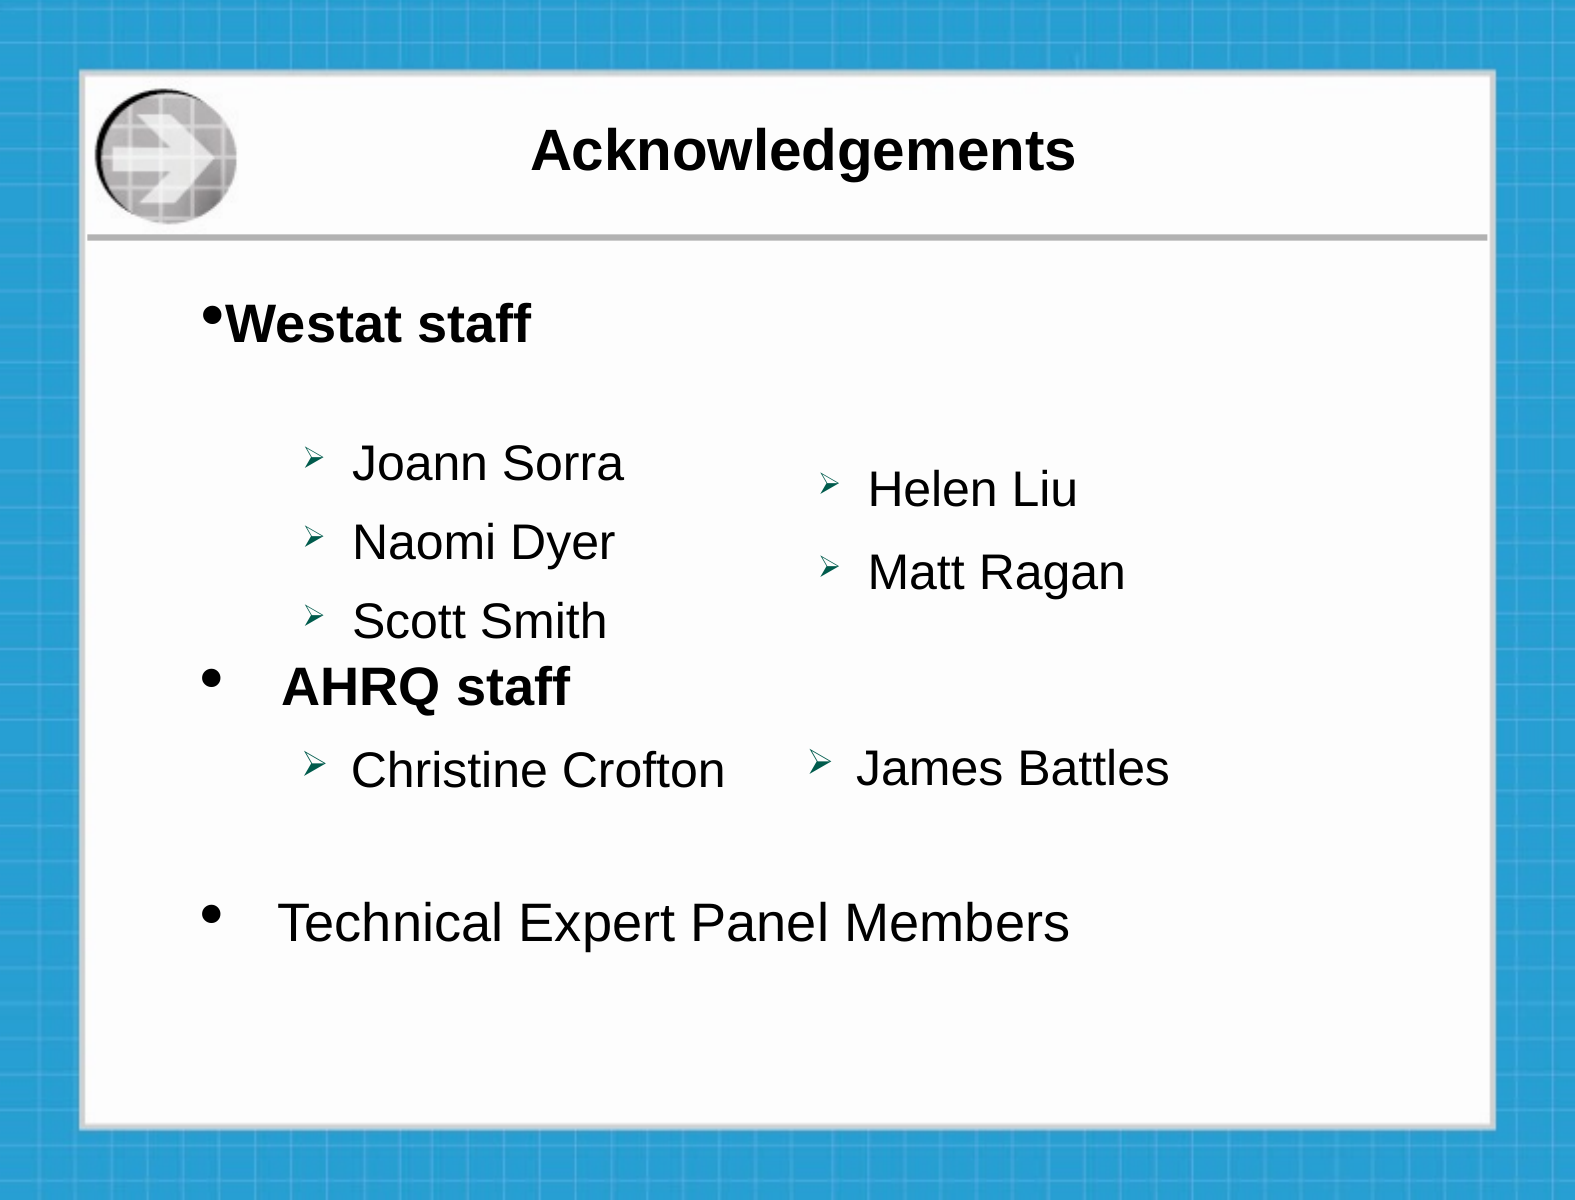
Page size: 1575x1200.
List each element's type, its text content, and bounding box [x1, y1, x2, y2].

text_box Technical Expert Panel Members [187, 887, 1150, 961]
title Acknowledgements [94, 112, 1513, 313]
text_box AHRQ staff Christine Crofton James Battles [187, 644, 1375, 851]
picture [0, 0, 1575, 1200]
list Westat staff Joann Sorra Naomi Dyer Scott Smith Helen Liu Matt Ragan [187, 287, 1250, 588]
